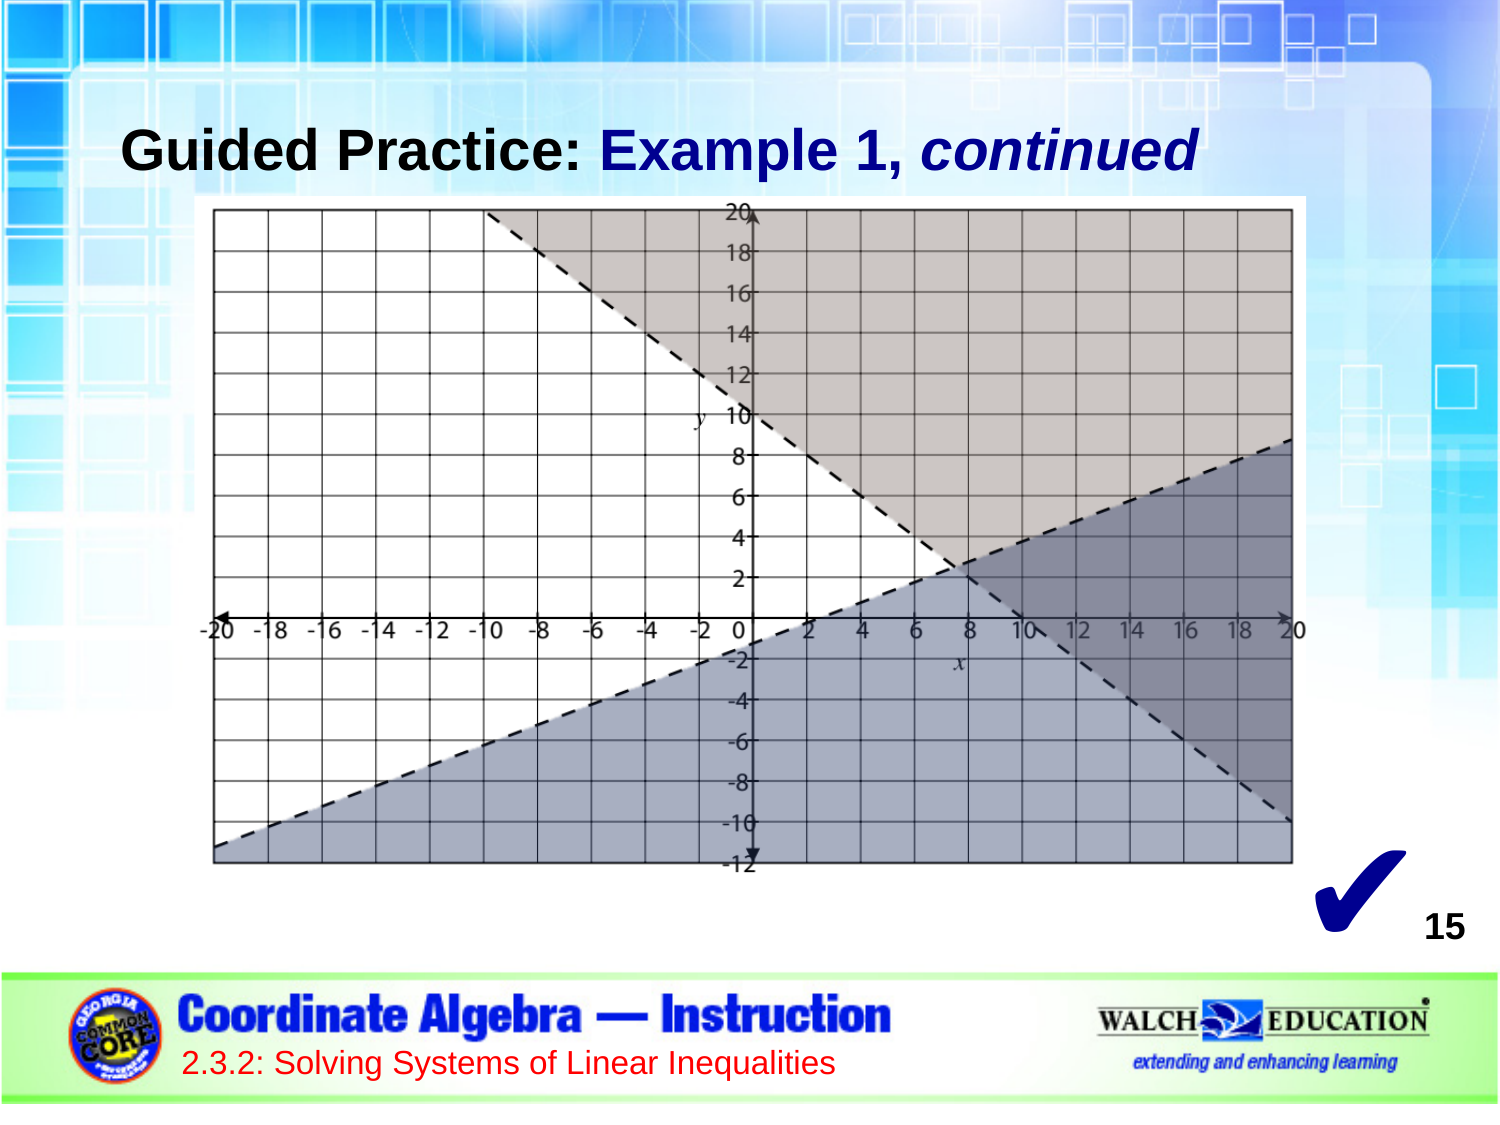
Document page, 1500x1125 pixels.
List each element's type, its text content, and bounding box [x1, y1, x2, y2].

slide_number 15 [1439, 901, 1481, 949]
picture [1, 0, 1500, 1104]
text_box ✔ [1173, 787, 1439, 983]
list 2.3.2: Solving Systems of Linear Inequalities [166, 1033, 1074, 1078]
subtitle Guided Practice: Example 1, continued [105, 105, 1394, 925]
